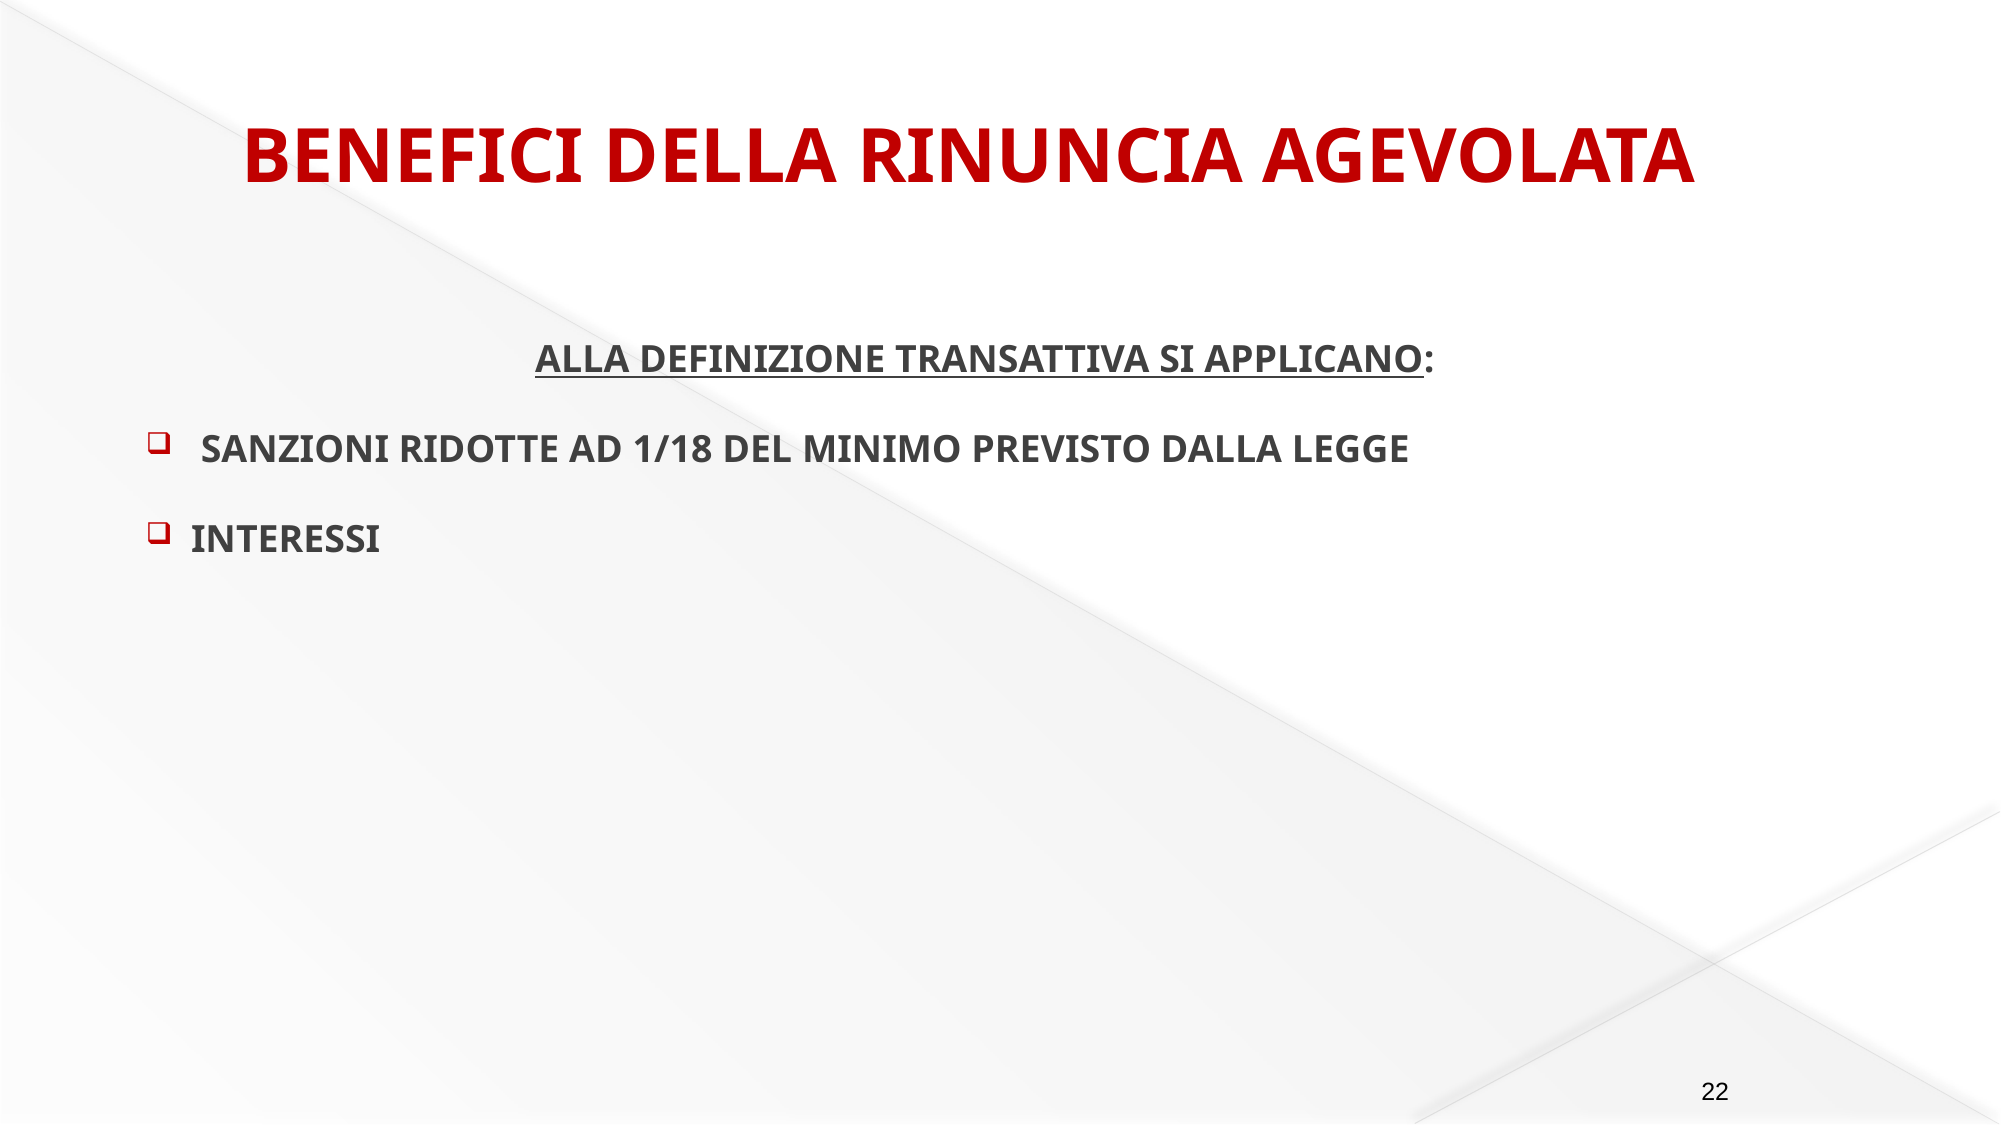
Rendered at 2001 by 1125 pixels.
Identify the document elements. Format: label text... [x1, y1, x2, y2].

text_box BENEFICI DELLA RINUNCIA AGEVOLATA [111, 99, 1827, 317]
text_box ALLA DEFINIZIONE TRANSATTIVA SI APPLICANO: SANZIONI RIDOTTE AD 1/18 DEL MINIMO PREVISTO DALLA LEGGE INTERESSI [111, 282, 1804, 992]
slide_number 22 [1660, 1063, 1771, 1113]
